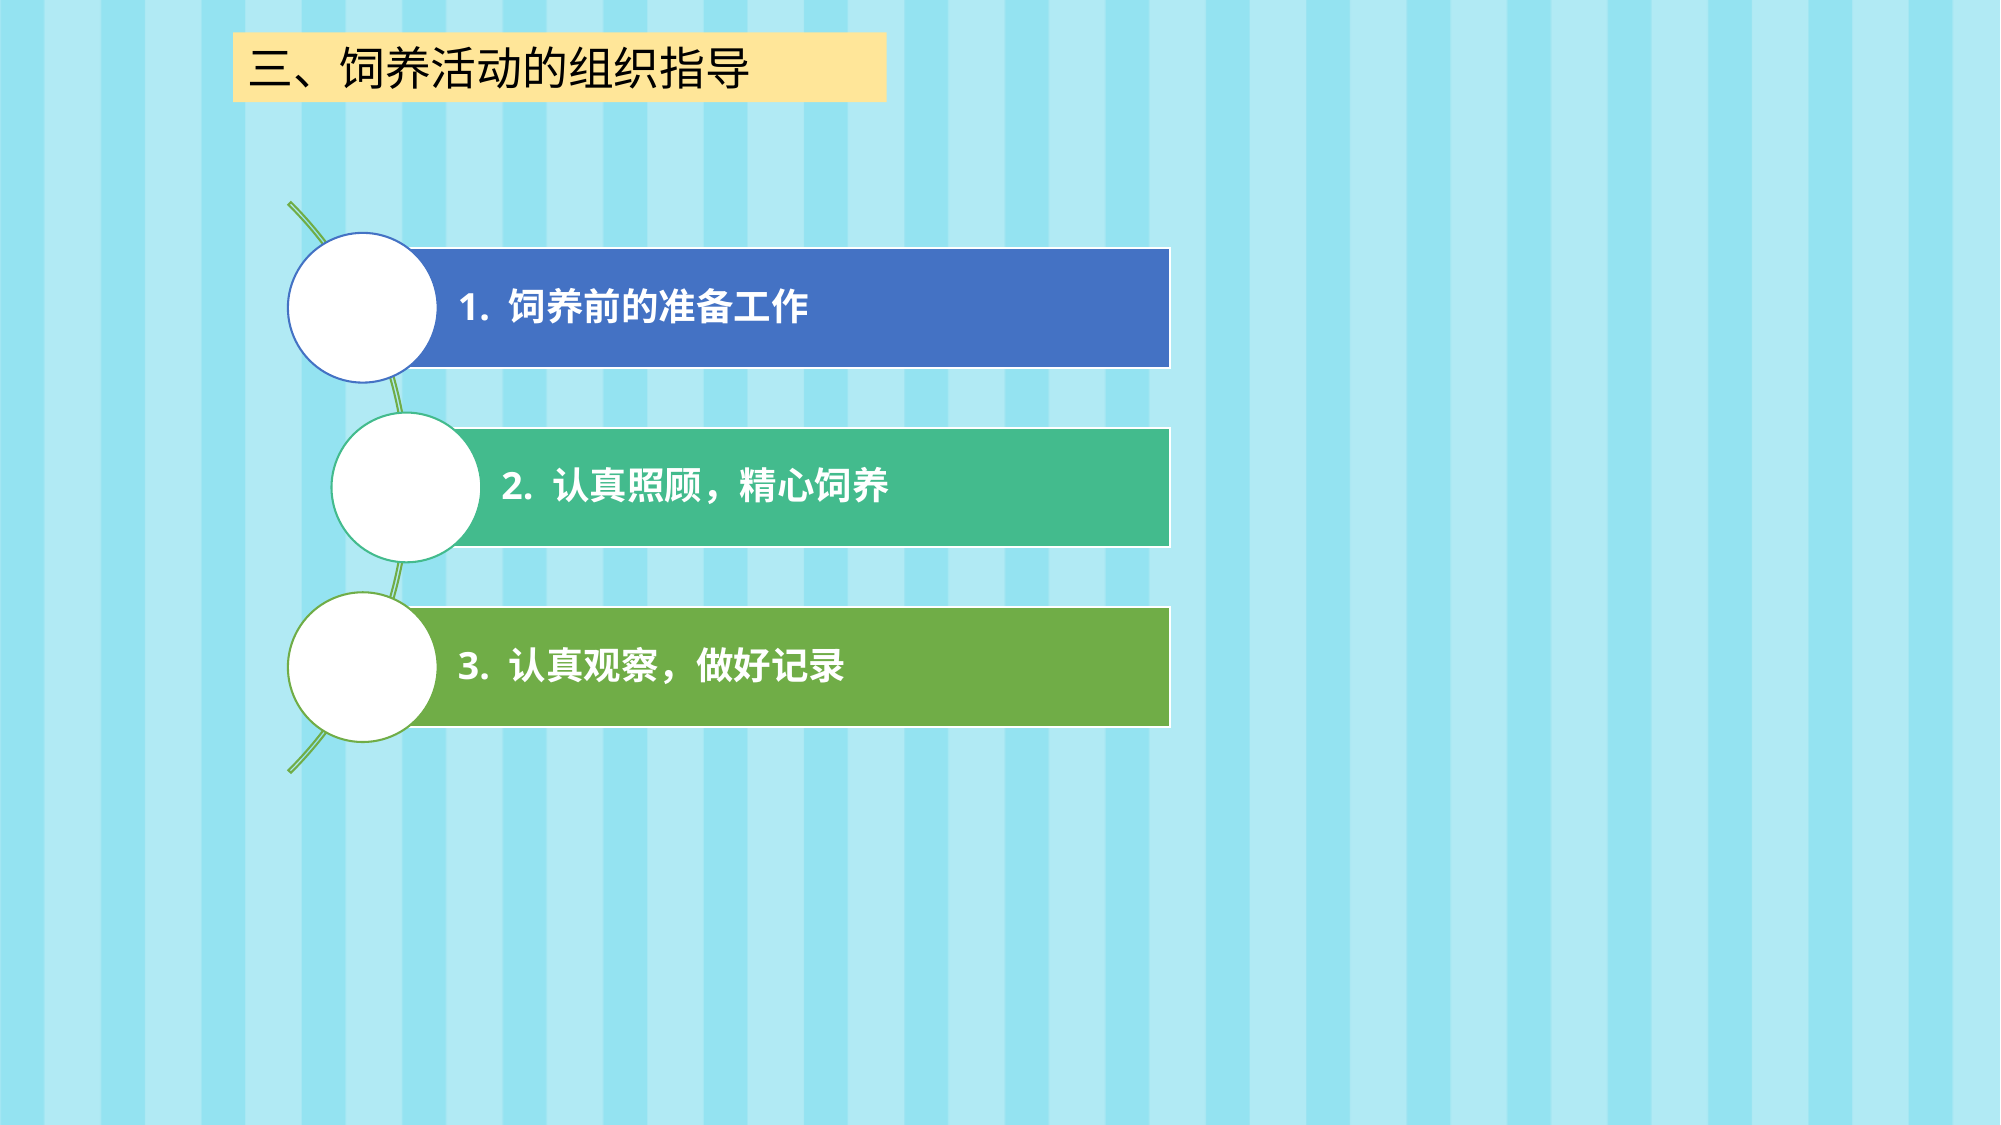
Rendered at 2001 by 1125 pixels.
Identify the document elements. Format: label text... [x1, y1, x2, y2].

picture [0, 0, 2000, 1125]
text_box 三、饲养活动的组织指导 [233, 32, 887, 103]
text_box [279, 187, 1178, 787]
